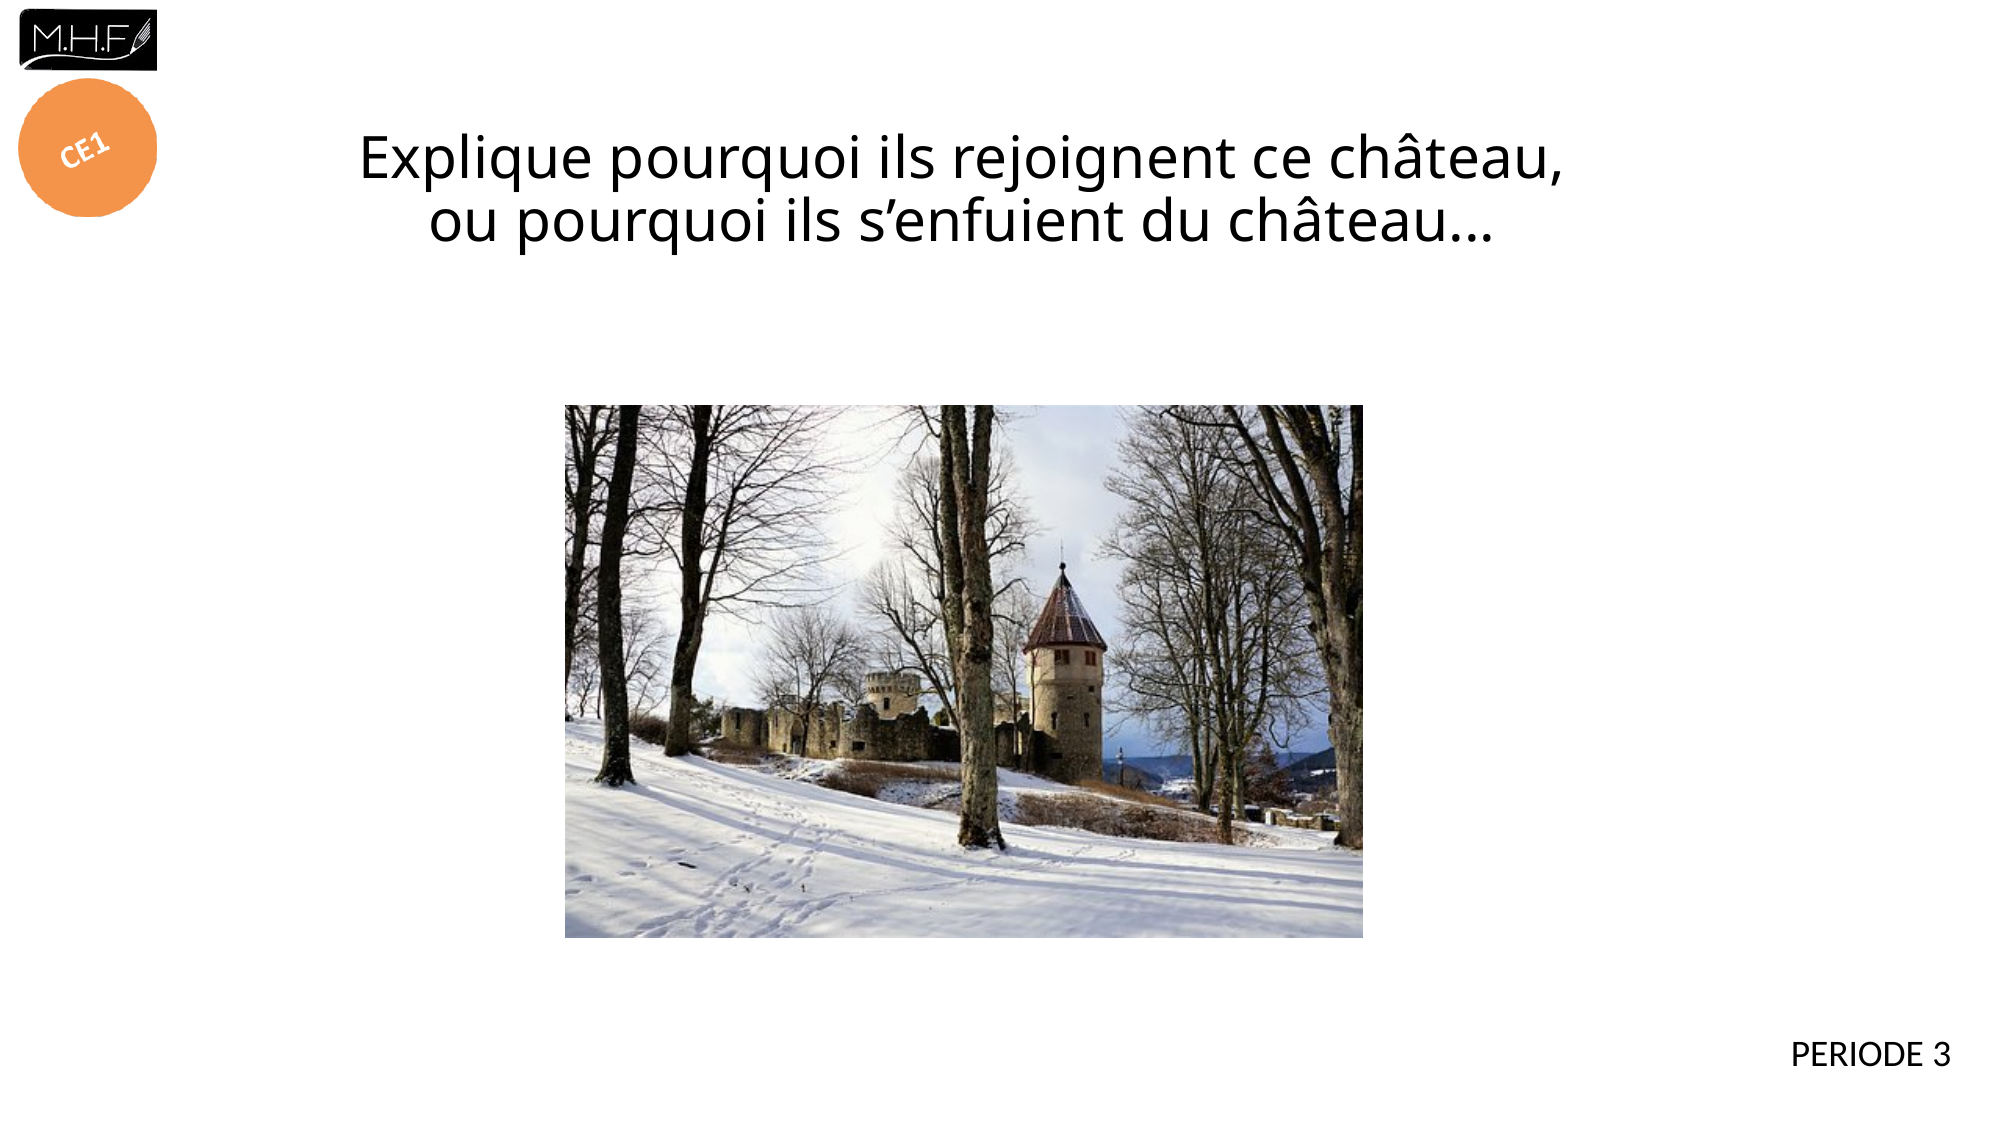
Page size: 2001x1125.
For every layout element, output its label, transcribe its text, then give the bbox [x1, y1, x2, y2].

picture [18, 78, 157, 218]
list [565, 405, 1363, 938]
picture [16, 7, 157, 74]
text_box PERIODE 3 [1362, 1021, 1967, 1082]
title Explique pourquoi ils rejoignent ce château, ou pourquoi ils s’enfuient du château... [310, 102, 1616, 280]
